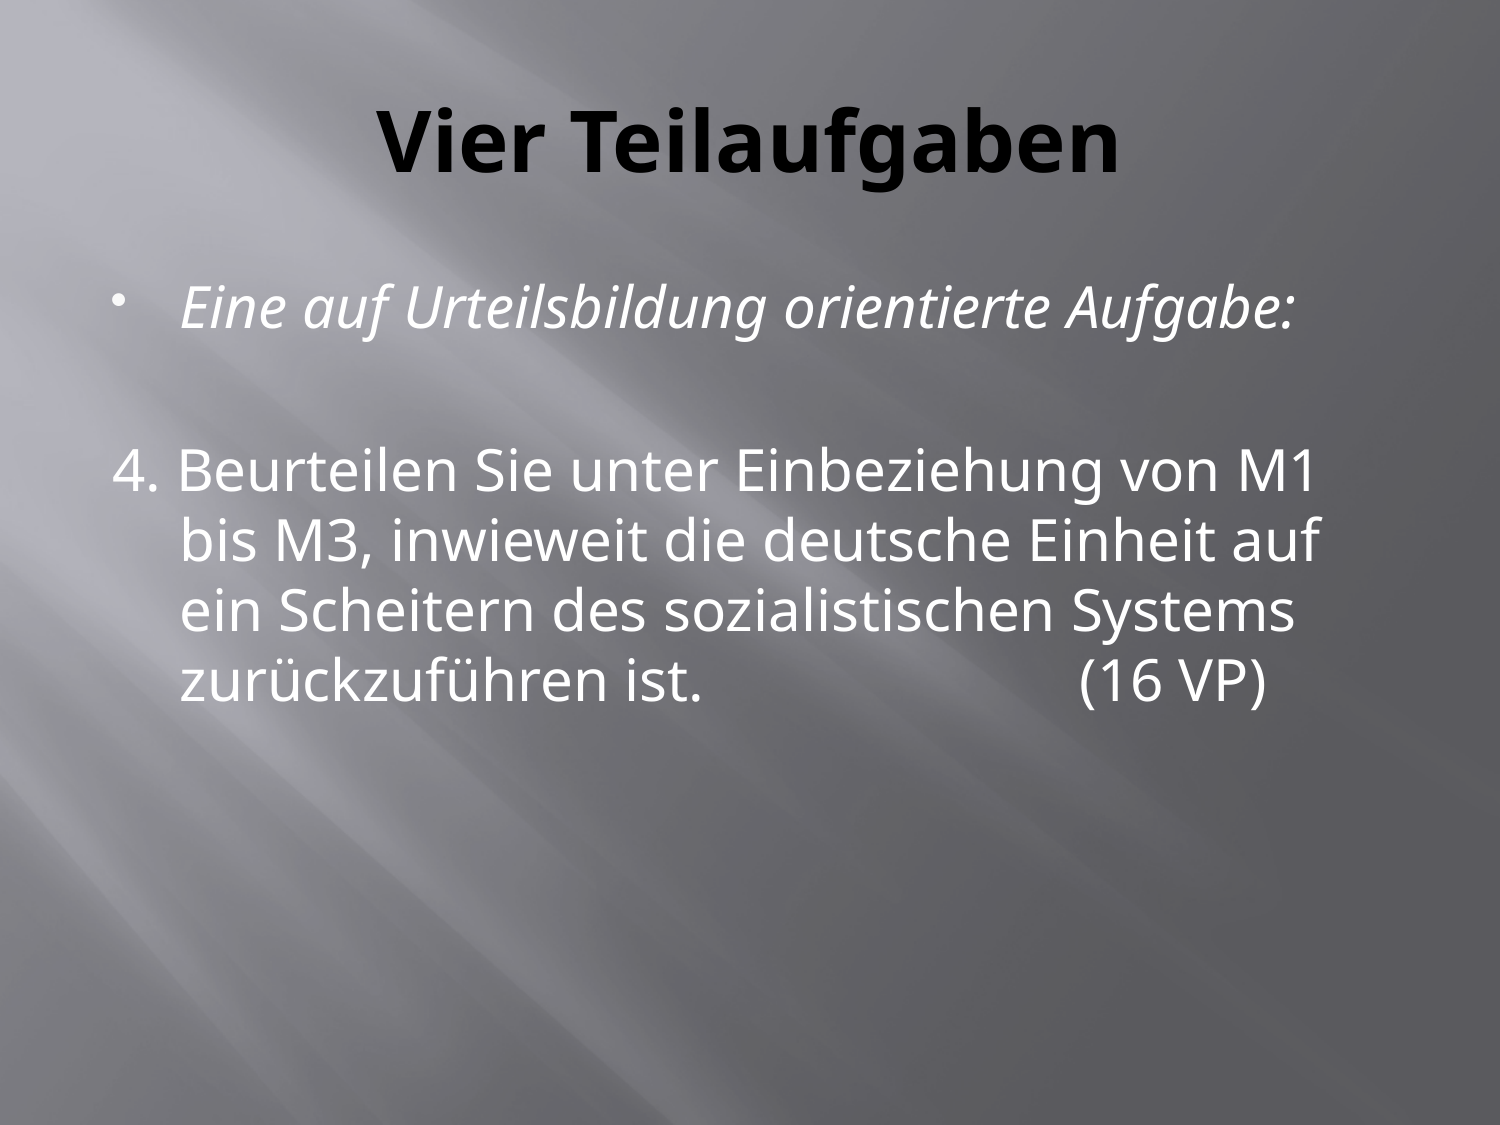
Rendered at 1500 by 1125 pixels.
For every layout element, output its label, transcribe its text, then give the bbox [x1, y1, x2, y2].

list Eine auf Urteilsbildung orientierte Aufgabe: 4. Beurteilen Sie unter Einbeziehung von M1 bis M3, inwieweit die deutsche Einheit auf ein Scheitern des sozialistischen Systems zurückzuführen ist. (16 VP) [75, 262, 1425, 1035]
title Vier Teilaufgaben [75, 45, 1425, 233]
